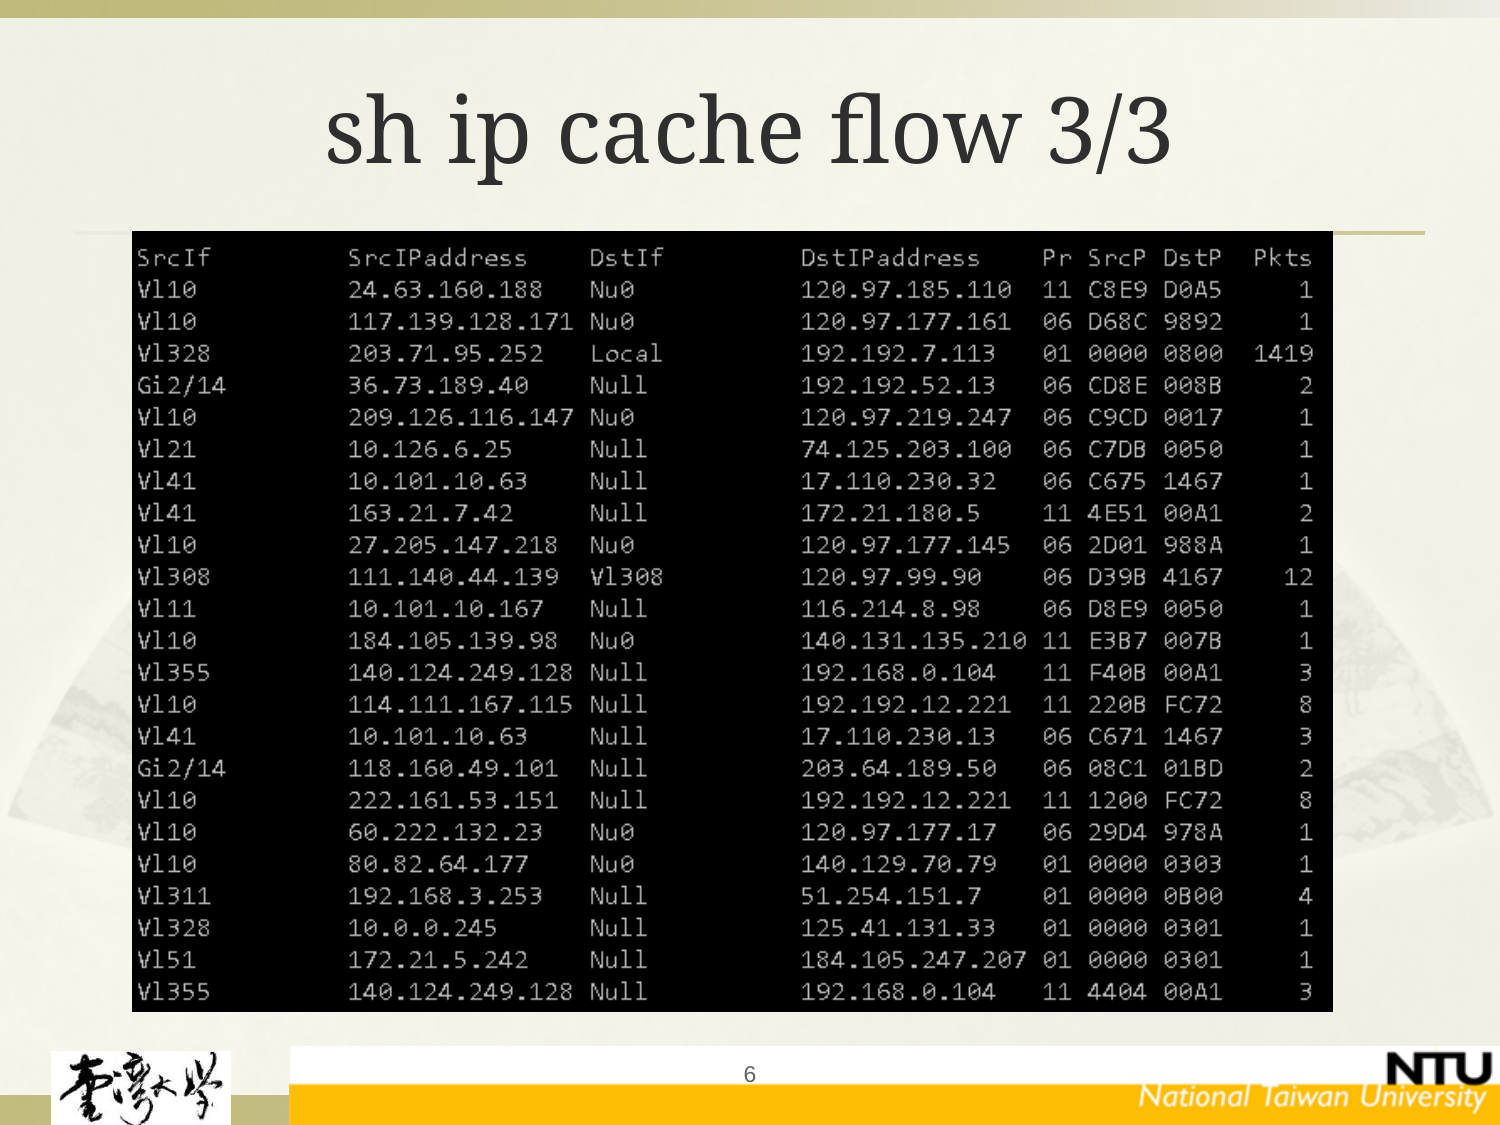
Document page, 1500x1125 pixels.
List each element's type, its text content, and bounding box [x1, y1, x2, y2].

slide_number 6 [675, 1050, 825, 1097]
picture [289, 1046, 1500, 1125]
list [131, 231, 1334, 1012]
title sh ip cache flow 3/3 [75, 45, 1425, 209]
picture [51, 1051, 231, 1125]
